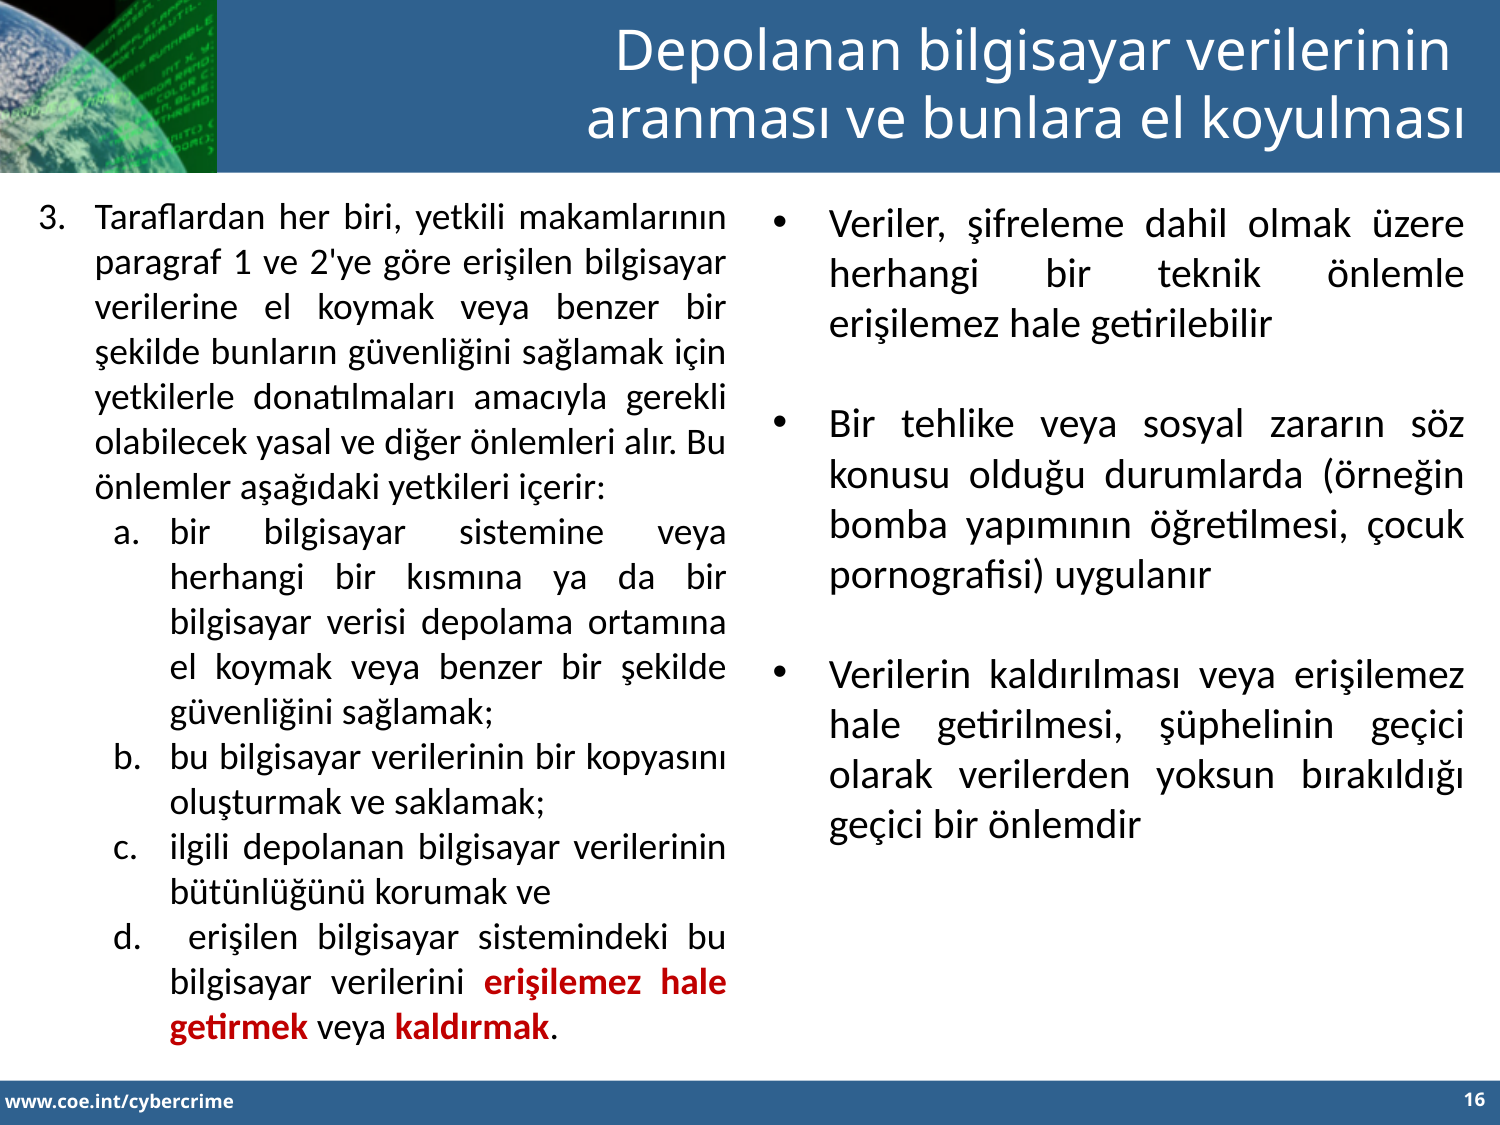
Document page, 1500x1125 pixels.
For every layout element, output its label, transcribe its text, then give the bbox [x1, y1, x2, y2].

text_box Taraflardan her biri, yetkili makamlarının paragraf 1 ve 2'ye göre erişilen bilgisayar verilerine el koymak veya benzer bir şekilde bunların güvenliğini sağlamak için yetkilerle donatılmaları amacıyla gerekli olabilecek yasal ve diğer önlemleri alır. Bu önlemler aşağıdaki yetkileri içerir: bir bilgisayar sistemine veya herhangi bir kısmına ya da bir bilgisayar verisi depolama ortamına el koymak veya benzer bir şekilde güvenliğini sağlamak; bu bilgisayar verilerinin bir kopyasını oluşturmak ve saklamak; ilgili depolanan bilgisayar verilerinin bütünlüğünü korumak ve erişilen bilgisayar sistemindeki bu bilgisayar verilerini erişilemez hale getirmek veya kaldırmak. [23, 184, 742, 1055]
picture [0, 0, 217, 173]
text_box Depolanan bilgisayar verilerinin aranması ve bunlara el koyulması [230, 7, 1483, 157]
text_box Veriler, şifreleme dahil olmak üzere herhangi bir teknik önlemle erişilemez hale getirilebilir Bir tehlike veya sosyal zararın söz konusu olduğu durumlarda (örneğin bomba yapımının öğretilmesi, çocuk pornografisi) uygulanır Verilerin kaldırılması veya erişilemez hale getirilmesi, şüphelinin geçici olarak verilerden yoksun bırakıldığı geçici bir önlemdir [757, 188, 1480, 854]
